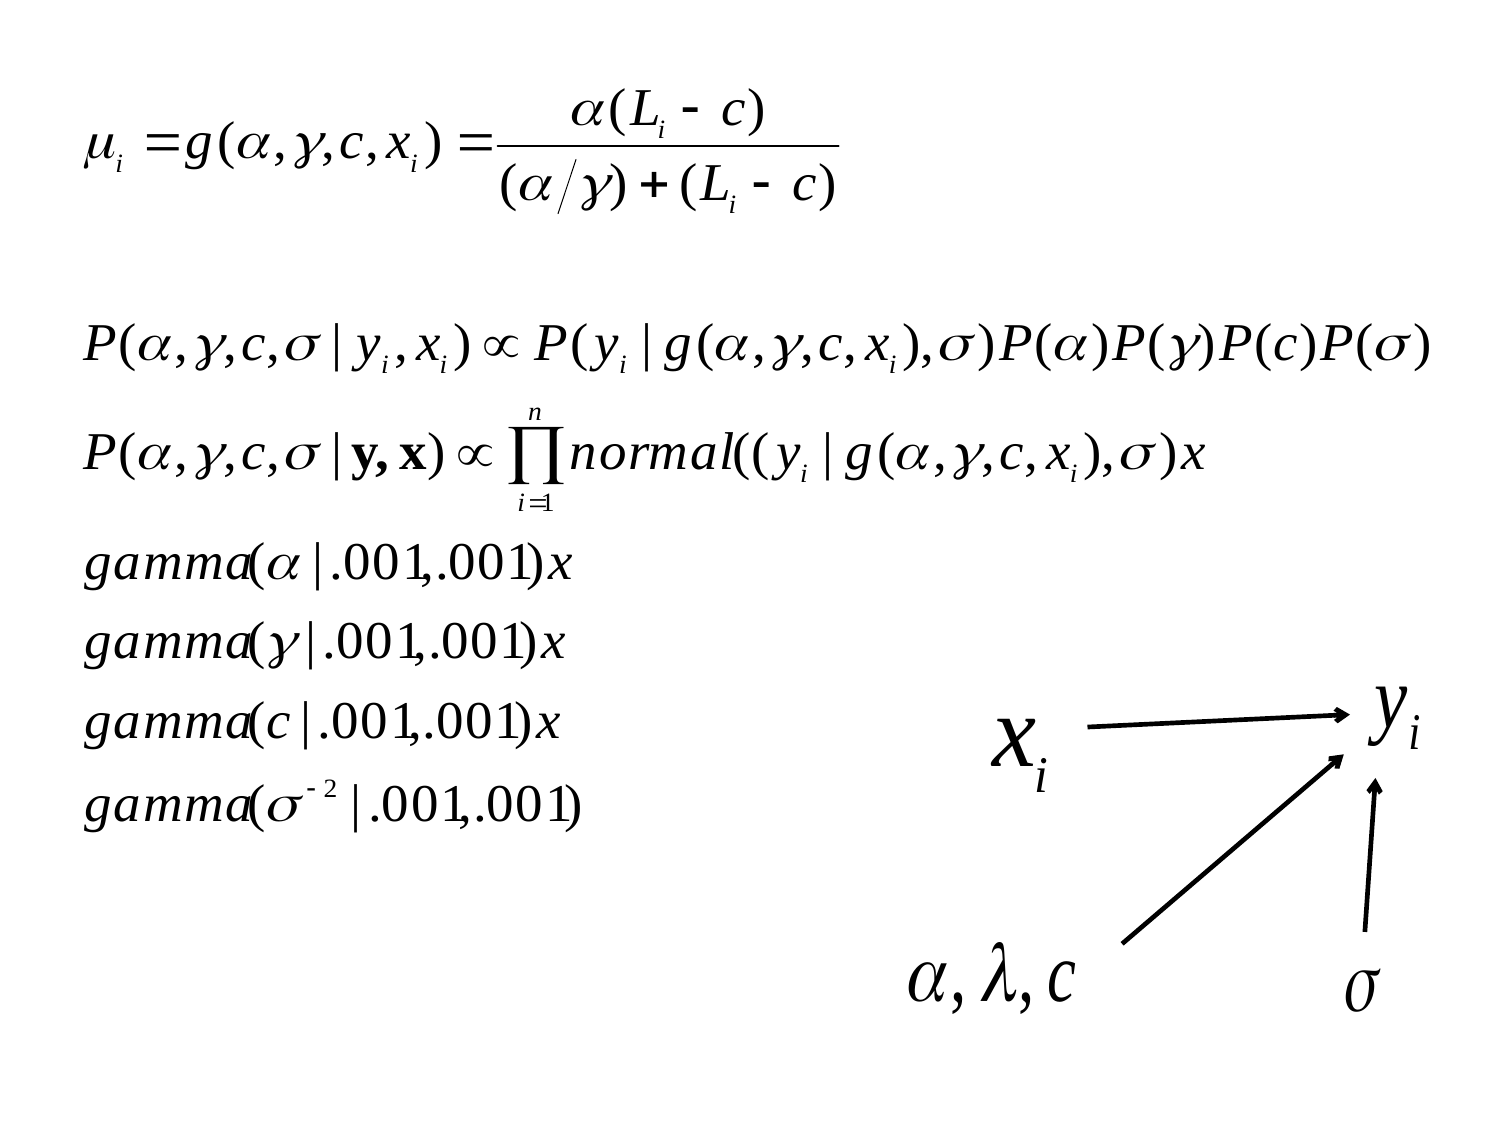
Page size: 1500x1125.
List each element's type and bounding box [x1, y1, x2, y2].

text_box [74, 74, 1438, 925]
text_box [899, 931, 1438, 1038]
